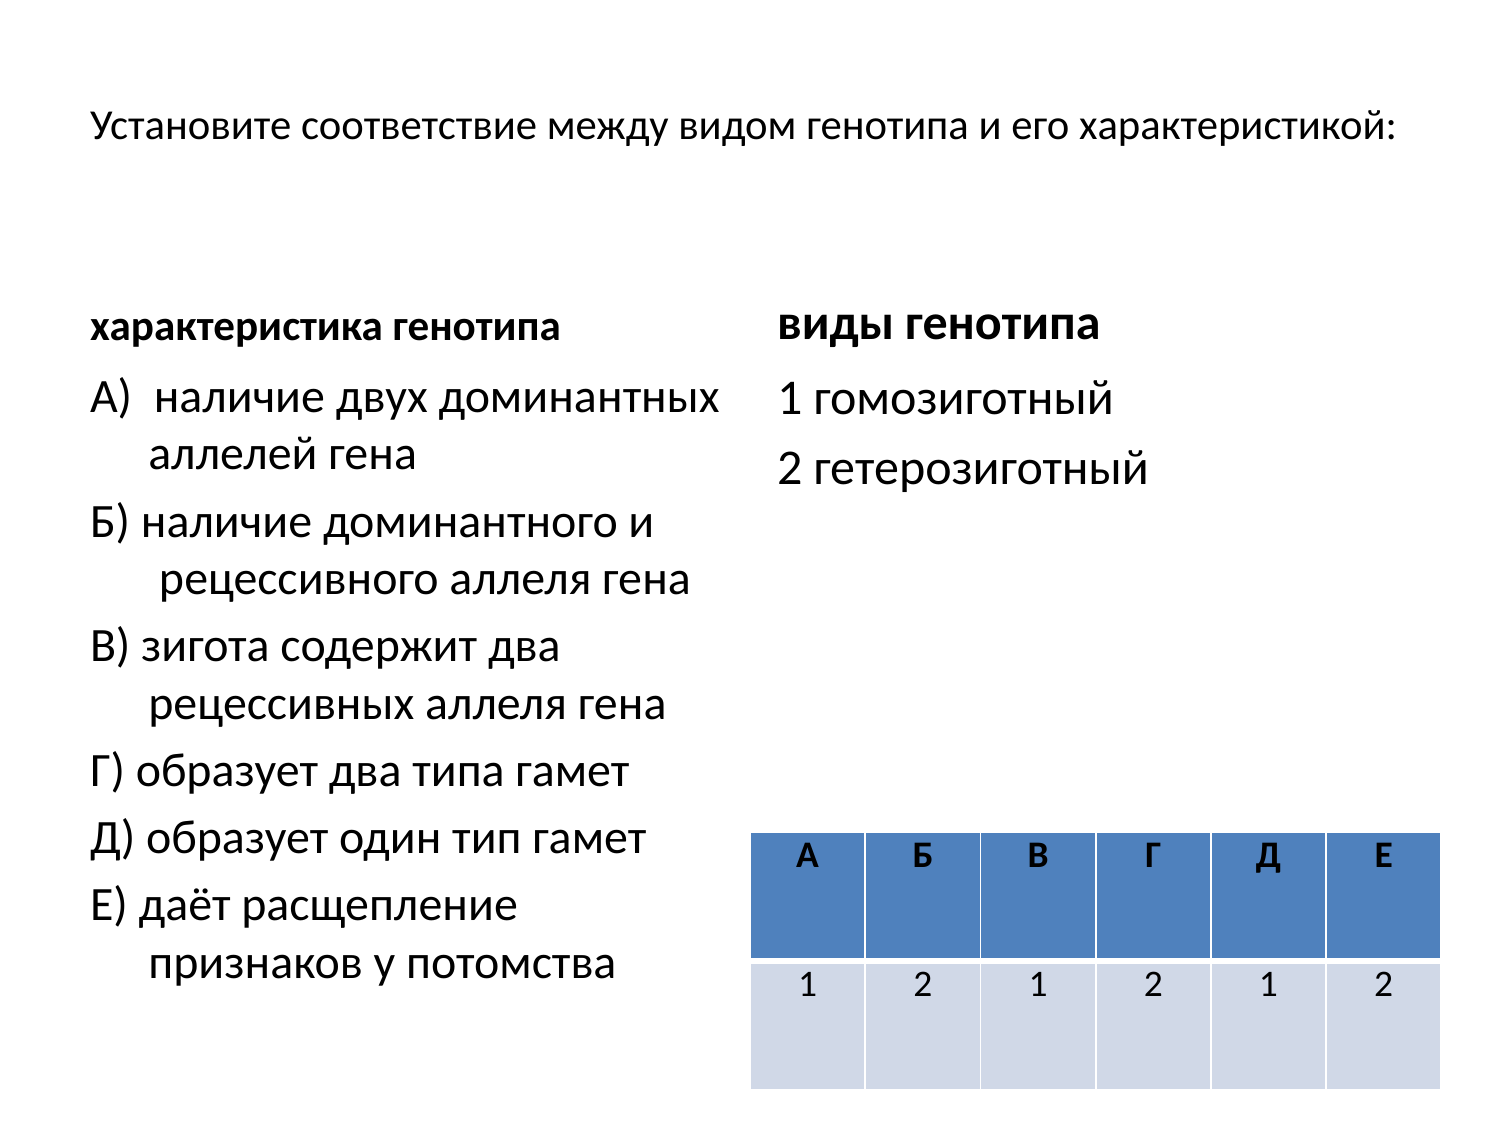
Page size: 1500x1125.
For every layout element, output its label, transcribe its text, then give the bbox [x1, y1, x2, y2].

list виды генотипа [761, 251, 1425, 356]
table_header Е [1327, 833, 1440, 958]
table_cell 1 [981, 964, 1095, 1089]
table_cell 2 [1097, 964, 1210, 1089]
table_header Б [866, 833, 980, 958]
list А) наличие двух доминантных аллелей гена Б) наличие доминантного и рецессивного аллеля гена В) зигота содержит два рецессивных аллеля гена Г) образует два типа гамет Д) образует один тип гамет Е) даёт расщепление признаков у потомства [75, 356, 738, 1005]
table_header В [981, 833, 1095, 958]
list 1 гомозиготный 2 гетерозиготный [761, 356, 1425, 831]
table_cell 2 [866, 964, 980, 1089]
table_cell 2 [1327, 964, 1440, 1089]
table_header Г [1097, 833, 1210, 958]
table_cell 1 [751, 964, 864, 1089]
list характеристика генотипа [75, 251, 738, 356]
title Установите соответствие между видом генотипа и его характеристикой: [75, 82, 1425, 247]
table_cell 1 [1212, 964, 1325, 1089]
table_header Д [1212, 833, 1325, 958]
table_header А [751, 833, 864, 958]
